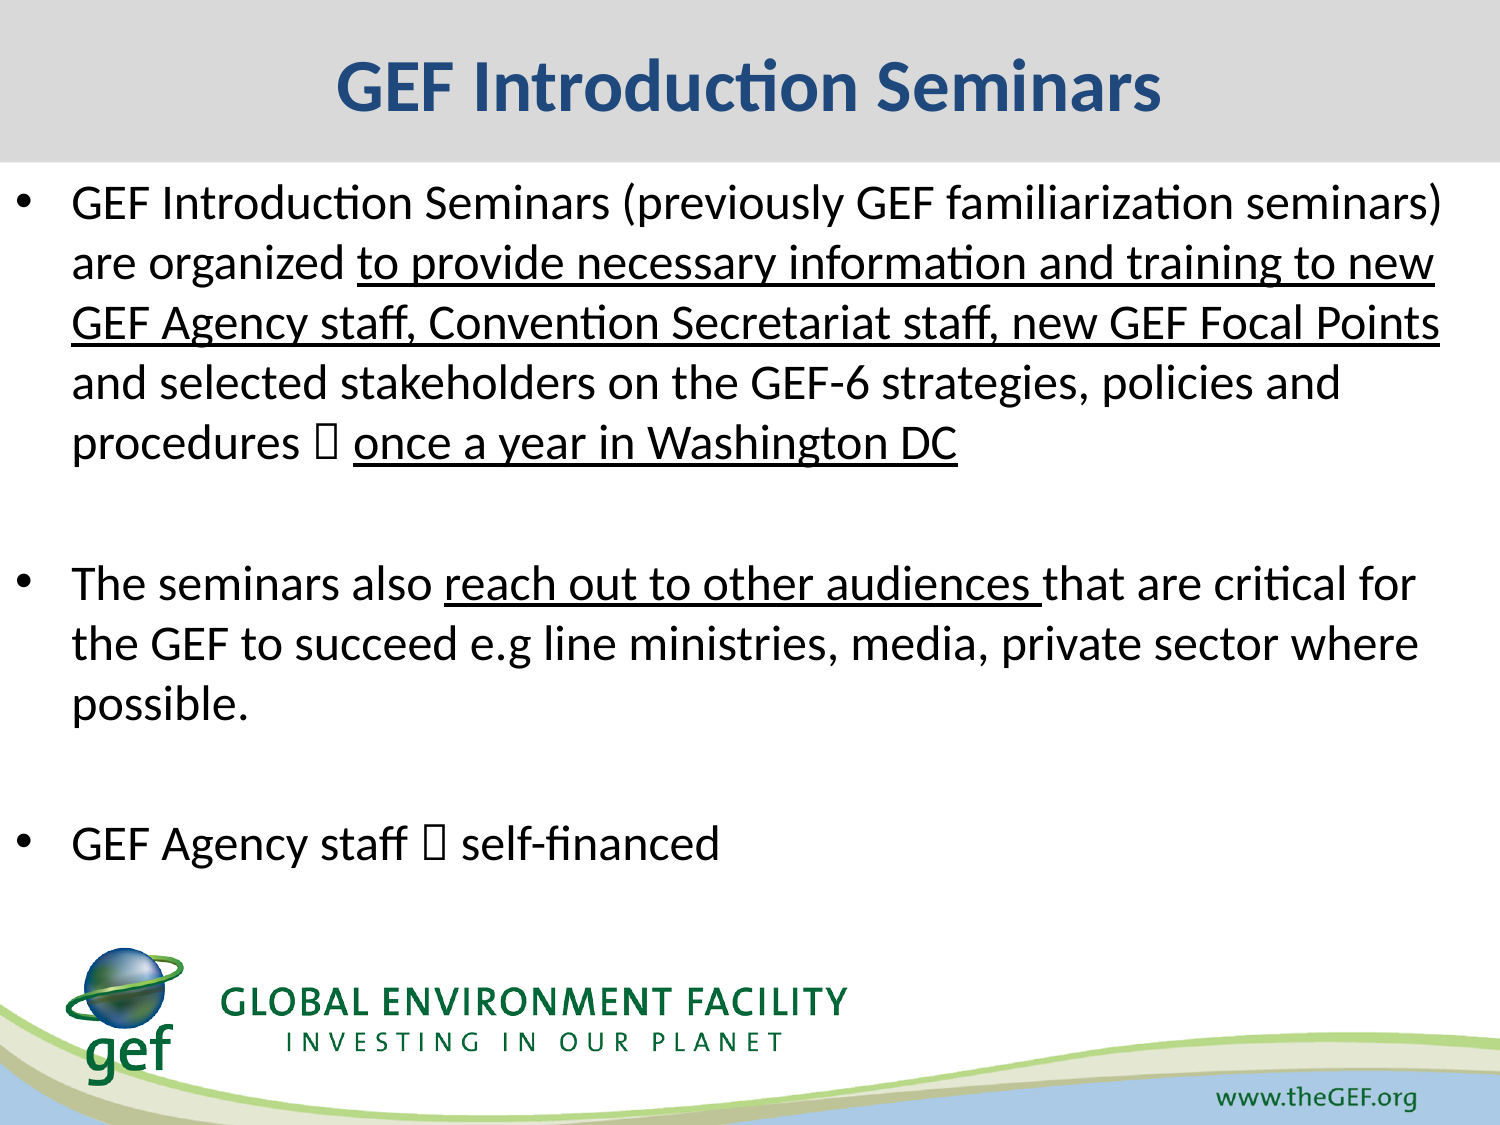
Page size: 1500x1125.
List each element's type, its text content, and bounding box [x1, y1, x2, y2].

title GEF Introduction Seminars [0, 0, 1500, 162]
list GEF Introduction Seminars (previously GEF familiarization seminars) are organized to provide necessary information and training to new GEF Agency staff, Convention Secretariat staff, new GEF Focal Points and selected stakeholders on the GEF-6 strategies, policies and procedures  once a year in Washington DC The seminars also reach out to other audiences that are critical for the GEF to succeed e.g line ministries, media, private sector where possible. GEF Agency staff  self-financed [0, 162, 1500, 963]
picture [0, 963, 1500, 1125]
